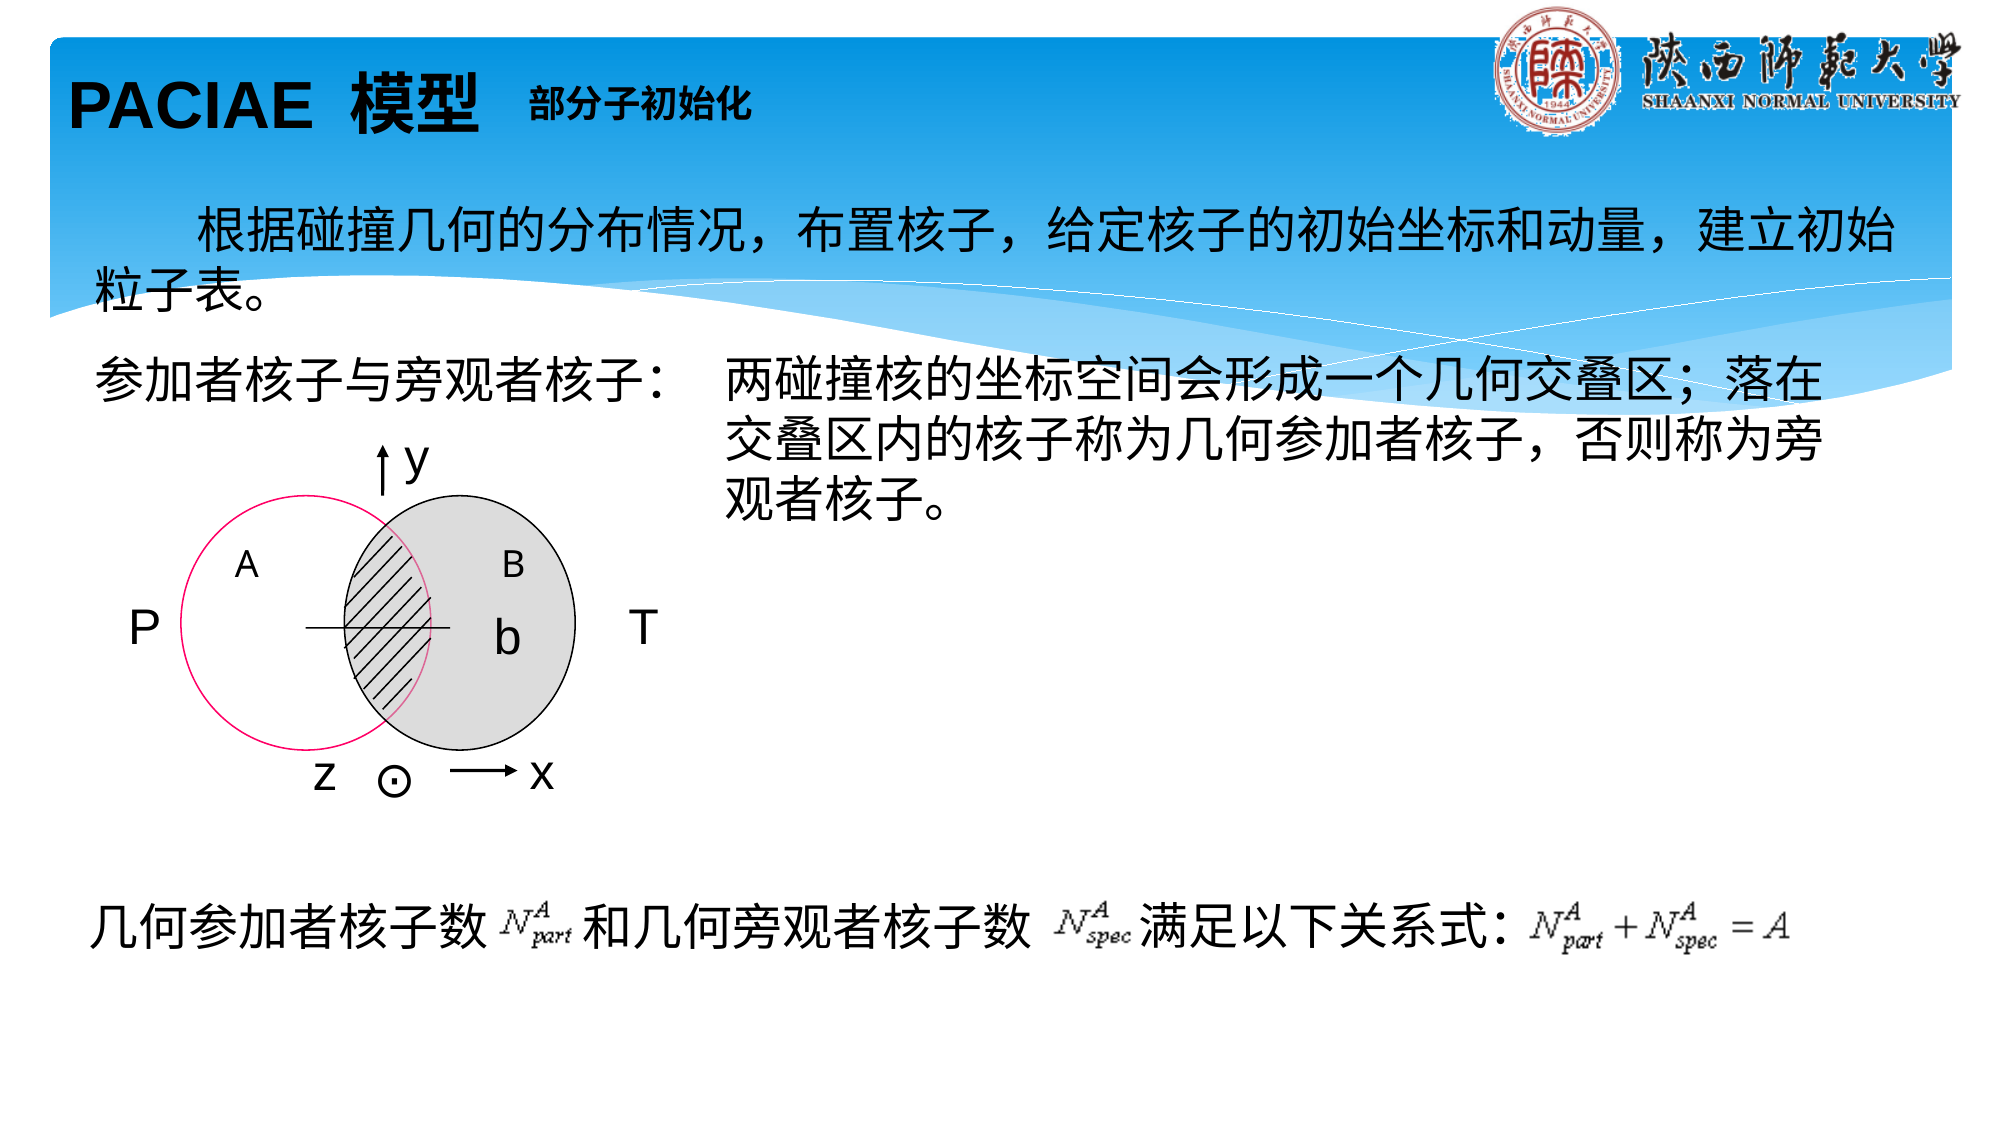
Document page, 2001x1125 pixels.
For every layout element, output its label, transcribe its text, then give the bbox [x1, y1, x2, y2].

text_box 根据碰撞几何的分布情况，布置核子，给定核子的初始坐标和动量，建立初始粒子表。 [79, 191, 1953, 327]
picture [494, 894, 581, 957]
picture [1048, 894, 1142, 957]
text_box 部分子初始化 [513, 72, 769, 132]
picture [1474, 0, 2000, 143]
text_box 参加者核子与旁观者核子： [79, 341, 667, 416]
text_box 满足以下关系式： [1073, 887, 1577, 963]
text_box PACIAE 模型 [34, 54, 535, 150]
text_box 几何参加者核子数 [23, 887, 517, 963]
text_box 和几何旁观者核子数 [517, 887, 1049, 963]
picture [1524, 894, 1798, 964]
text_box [113, 416, 664, 816]
text_box 两碰撞核的坐标空间会形成一个几何交叠区；落在交叠区内的核子称为几何参加者核子，否则称为旁观者核子。 [709, 339, 1843, 535]
